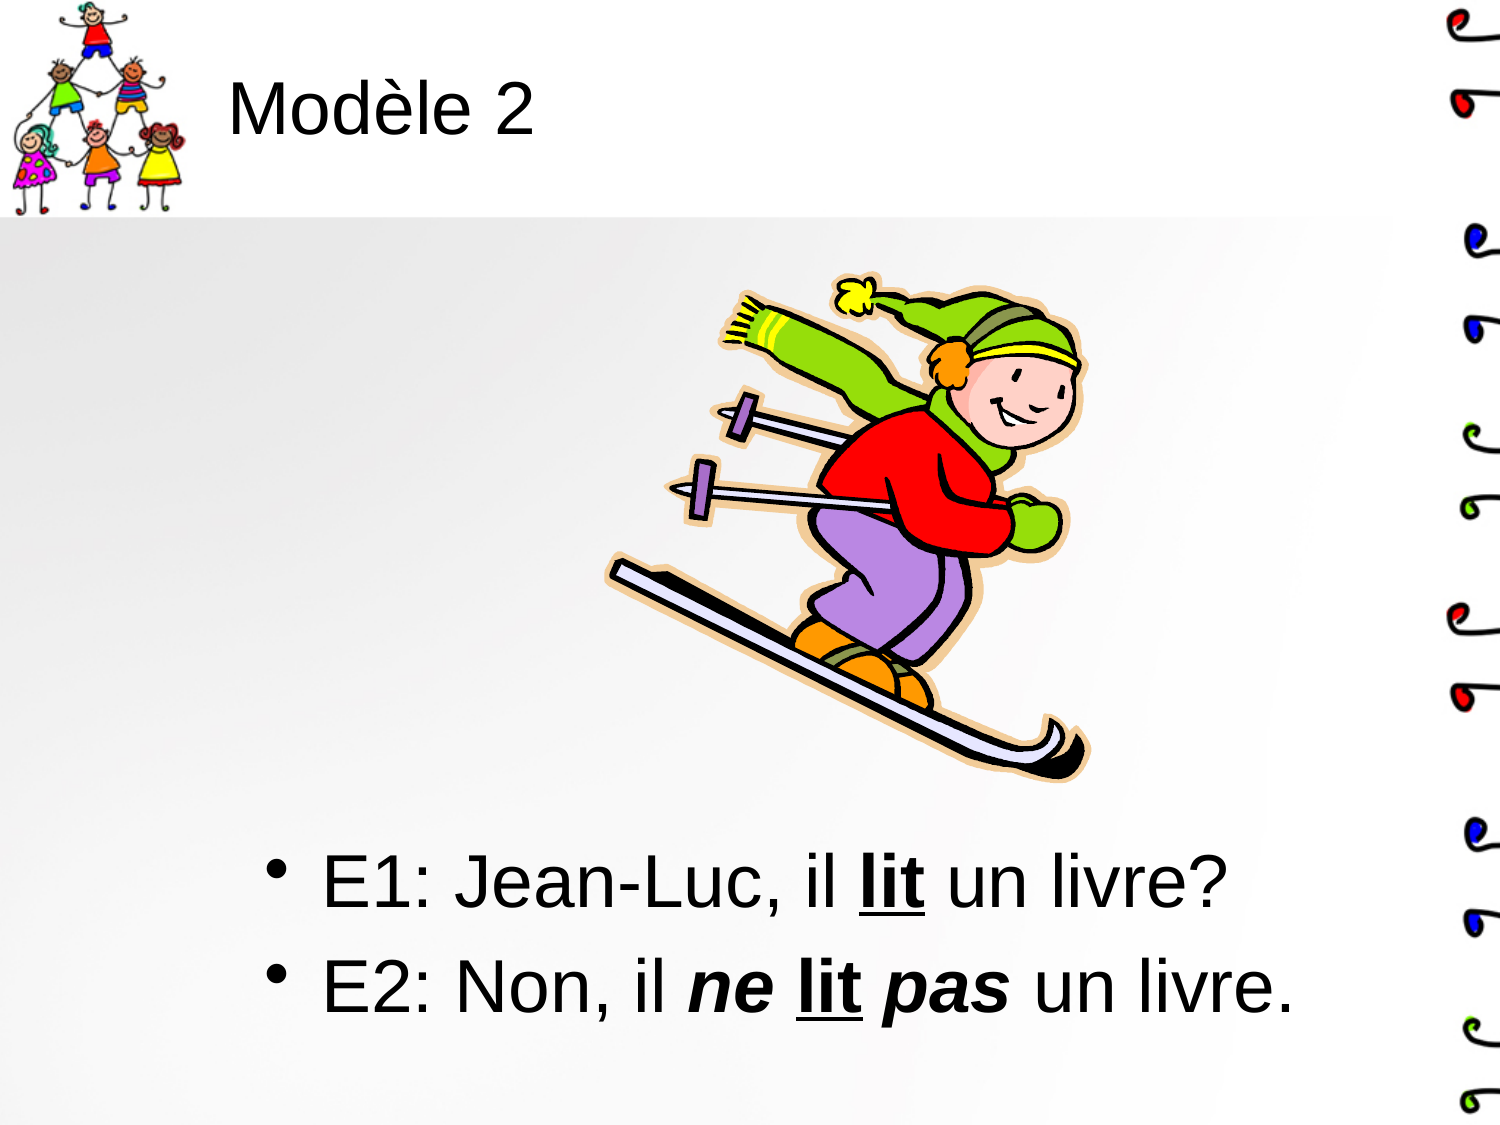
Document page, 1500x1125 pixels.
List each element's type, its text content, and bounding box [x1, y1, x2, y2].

picture [0, 0, 1500, 1125]
list E1: Jean-Luc, il lit un livre? E2: Non, il ne lit pas un livre. [249, 824, 1438, 1088]
title Modèle 2 [212, 16, 1463, 192]
